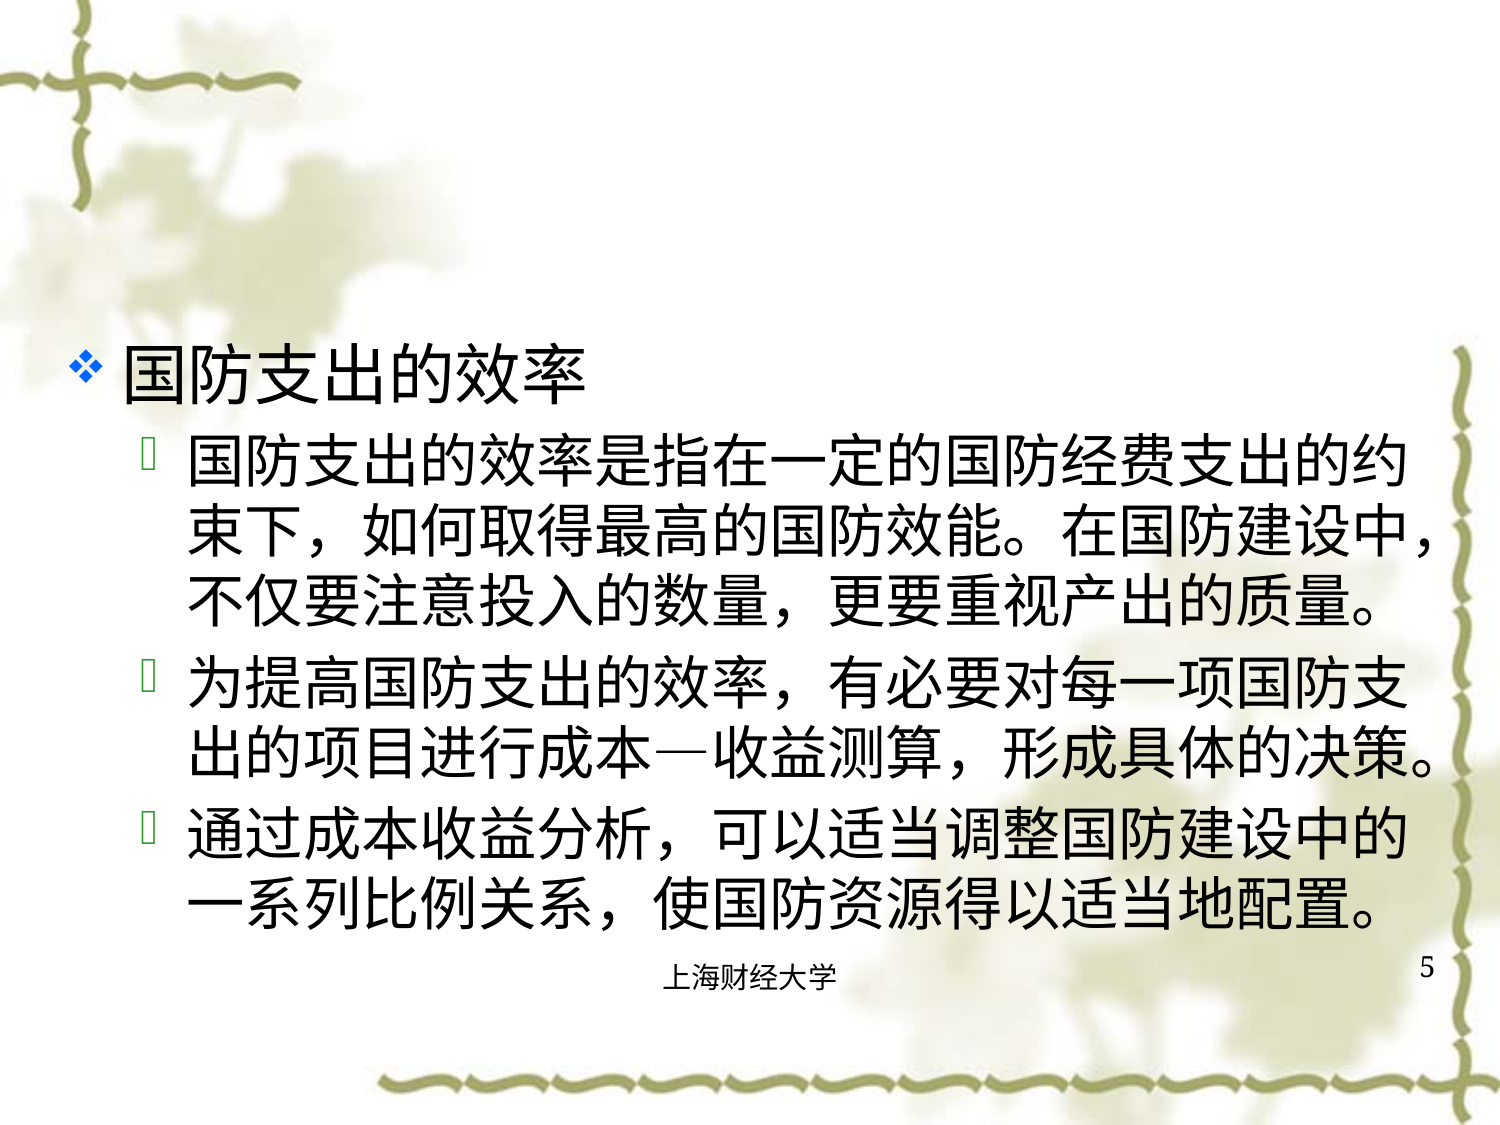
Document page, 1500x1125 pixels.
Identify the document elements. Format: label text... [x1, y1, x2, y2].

picture [0, 0, 1500, 1125]
footer 上海财经大学 [512, 952, 988, 1066]
slide_number 5 [1074, 940, 1451, 1066]
list 国防支出的效率 国防支出的效率是指在一定的国防经费支出的约束下，如何取得最高的国防效能。在国防建设中，不仅要注意投入的数量，更要重视产出的质量。 为提高国防支出的效率，有必要对每一项国防支出的项目进行成本—收益测算，形成具体的决策。 通过成本收益分析，可以适当调整国防建设中的一系列比例关系，使国防资源得以适当地配置。 [49, 324, 1452, 963]
